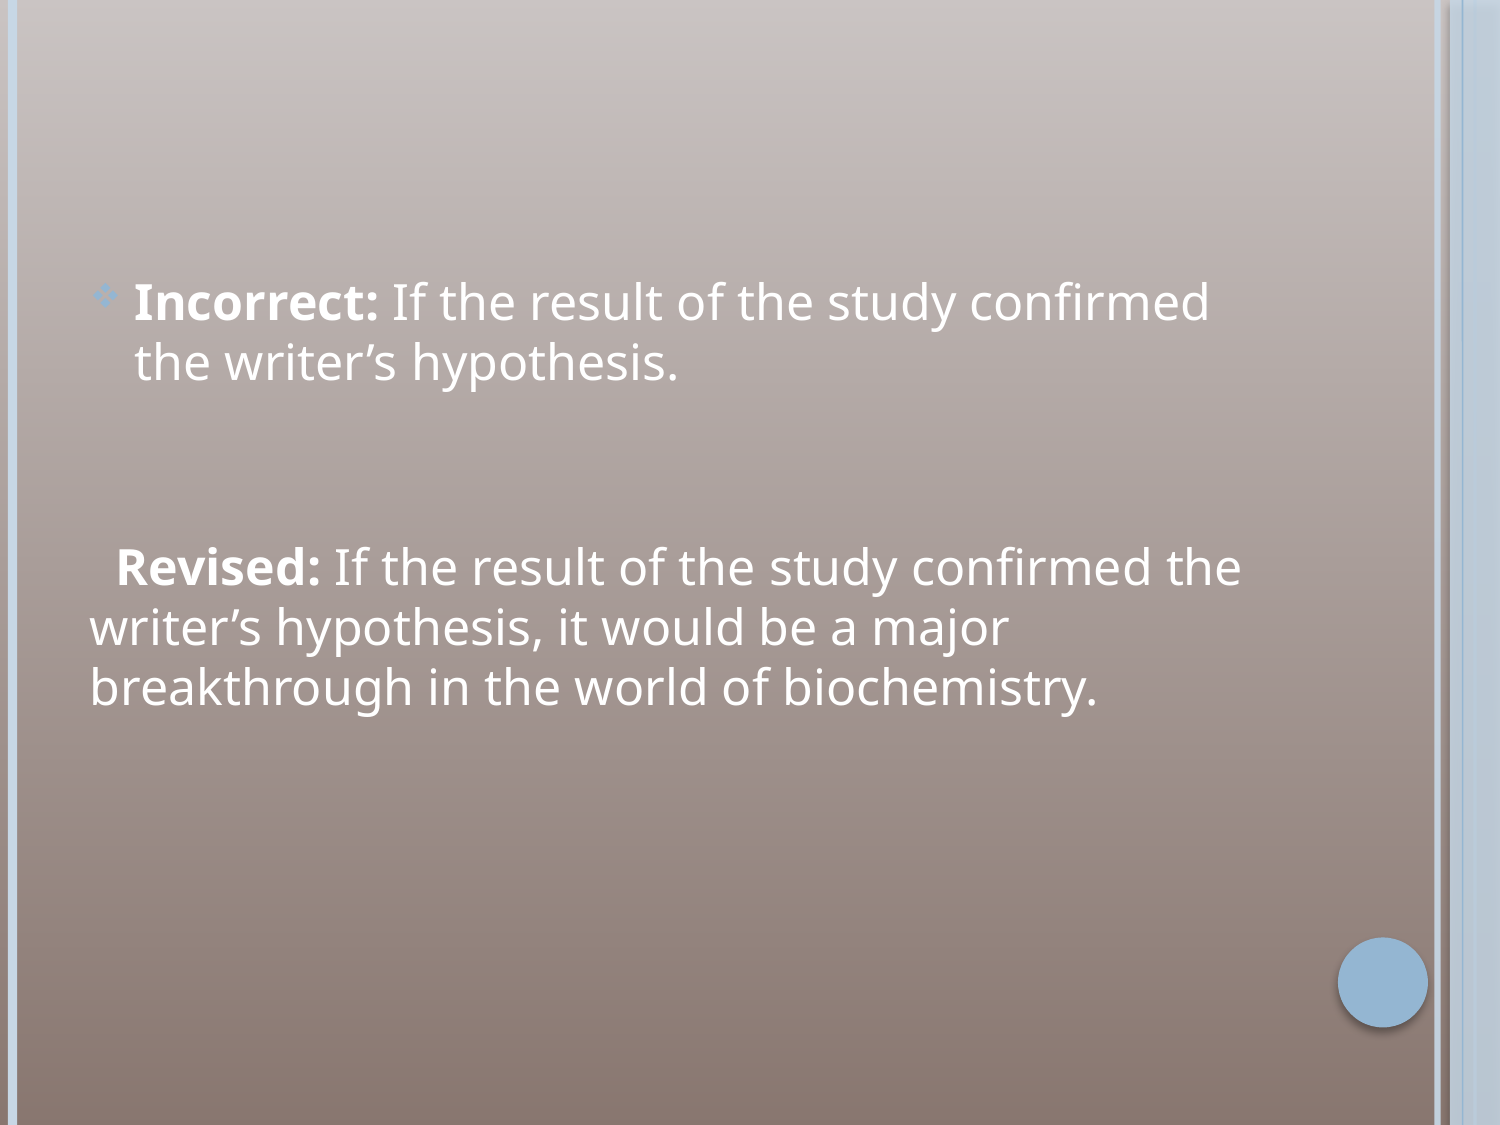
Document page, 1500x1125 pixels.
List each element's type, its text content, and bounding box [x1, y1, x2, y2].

list Incorrect: If the result of the study confirmed the writer’s hypothesis. Revised: If the result of the study confirmed the writer’s hypothesis, it would be a major breakthrough in the world of biochemistry. [75, 262, 1300, 1062]
